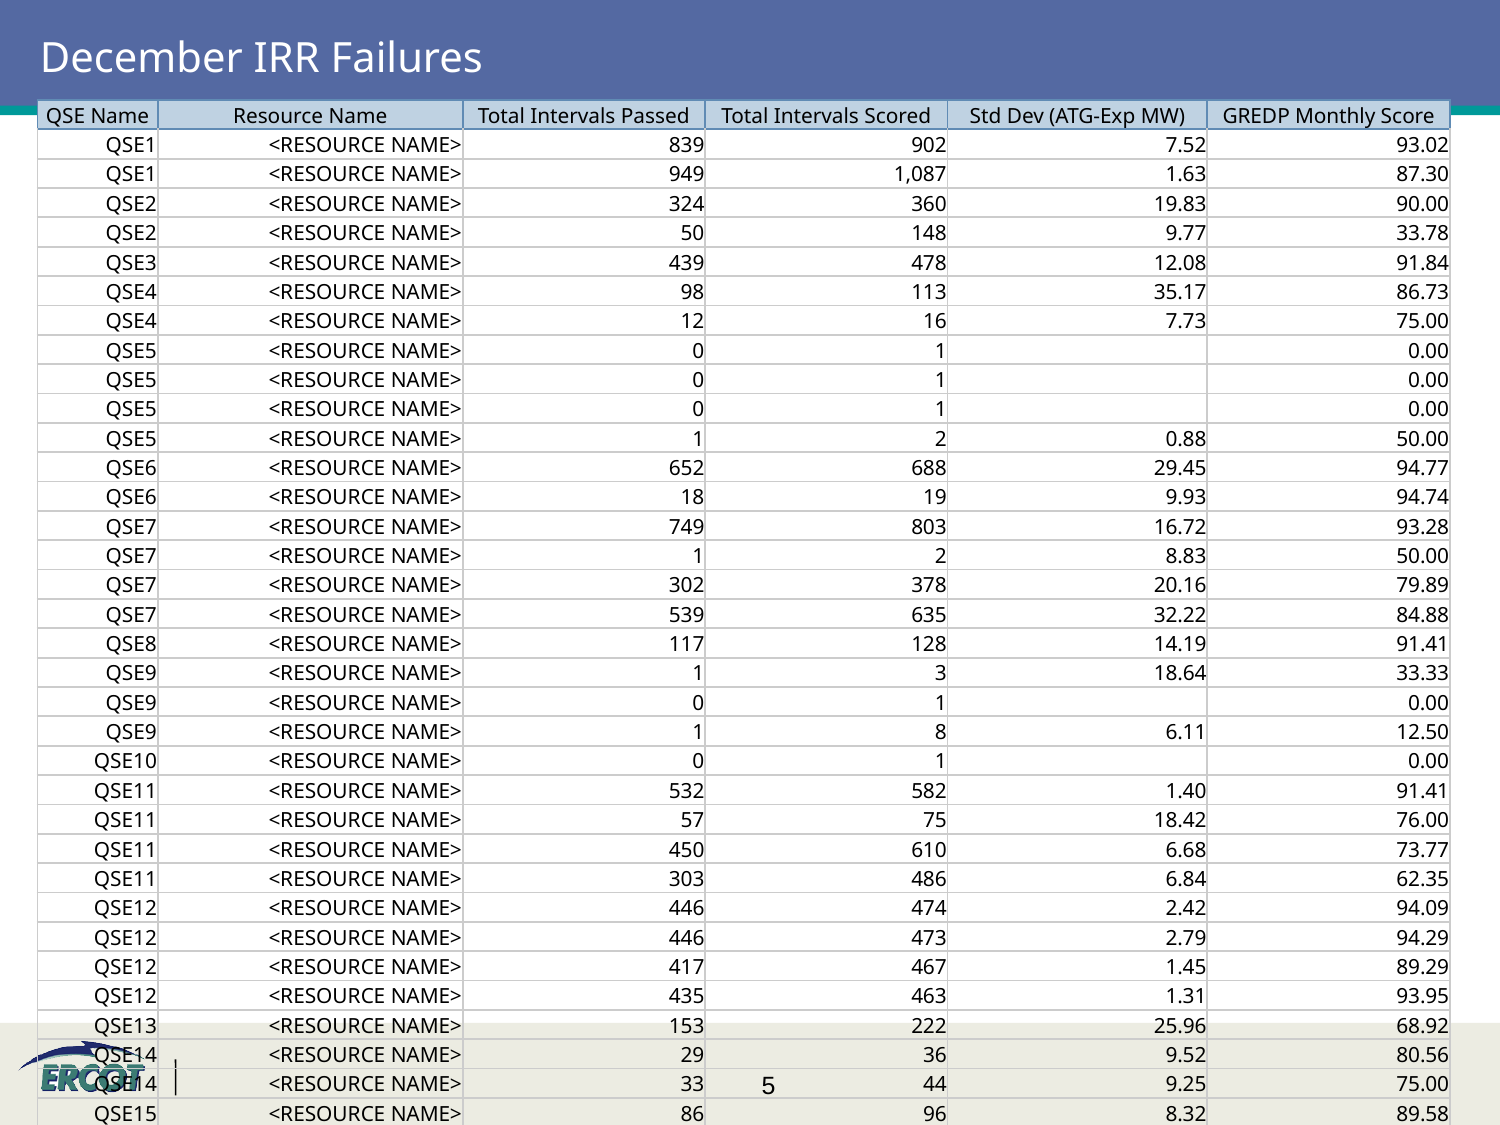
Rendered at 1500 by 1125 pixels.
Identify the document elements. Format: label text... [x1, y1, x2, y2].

table_cell <RESOURCE NAME> [159, 570, 462, 598]
table_cell QSE14 [38, 1040, 157, 1068]
table_cell 439 [464, 248, 704, 275]
table_cell 9.25 [948, 1069, 1206, 1097]
table_cell 86.73 [1208, 277, 1449, 305]
table_cell 128 [706, 629, 947, 657]
picture [10, 1031, 37, 1111]
table_cell <RESOURCE NAME> [159, 512, 462, 539]
table_cell 2.79 [948, 923, 1206, 950]
table_cell 76.00 [1208, 805, 1449, 833]
table_header Resource Name [159, 101, 462, 128]
table_cell 33 [464, 1069, 704, 1097]
table_cell 33.78 [1208, 218, 1449, 246]
table_cell <RESOURCE NAME> [159, 394, 462, 422]
table_cell <RESOURCE NAME> [159, 600, 462, 627]
table_cell 635 [706, 600, 947, 627]
table_cell 7.73 [948, 306, 1206, 334]
table_cell [948, 365, 1206, 393]
table_cell 0.00 [1208, 688, 1449, 715]
table_cell QSE1 [38, 160, 157, 187]
table_cell QSE7 [38, 600, 157, 627]
table_cell 50.00 [1208, 541, 1449, 569]
table_cell 29.45 [948, 453, 1206, 481]
table_cell 91.41 [1208, 629, 1449, 657]
table_cell [948, 688, 1206, 715]
table_cell 688 [706, 453, 947, 481]
table_cell QSE9 [38, 688, 157, 715]
table_cell 478 [706, 248, 947, 275]
table_cell 1 [464, 659, 704, 686]
table_cell 1.31 [948, 981, 1206, 1009]
table_cell QSE13 [38, 1011, 157, 1038]
table_cell 749 [464, 512, 704, 539]
table_cell 6.84 [948, 864, 1206, 892]
table_cell 1,087 [706, 160, 947, 187]
table_cell 303 [464, 864, 704, 892]
table_cell <RESOURCE NAME> [159, 981, 462, 1009]
table_cell <RESOURCE NAME> [159, 482, 462, 510]
table_cell QSE6 [38, 453, 157, 481]
table_cell 610 [706, 835, 947, 862]
table_cell QSE3 [38, 248, 157, 275]
table_cell 6.68 [948, 835, 1206, 862]
table_cell <RESOURCE NAME> [159, 952, 462, 980]
table_cell <RESOURCE NAME> [159, 1069, 462, 1097]
table_cell 0 [464, 747, 704, 774]
table_cell 87.30 [1208, 160, 1449, 187]
table_cell 378 [706, 570, 947, 598]
table_cell 652 [464, 453, 704, 481]
table_cell <RESOURCE NAME> [159, 277, 462, 305]
table_cell QSE9 [38, 717, 157, 745]
table_cell 0.88 [948, 424, 1206, 451]
table_cell 1 [464, 424, 704, 451]
table_cell 7.52 [948, 130, 1206, 158]
table_cell <RESOURCE NAME> [159, 365, 462, 393]
table_cell 803 [706, 512, 947, 539]
table_cell <RESOURCE NAME> [159, 424, 462, 451]
table_cell QSE15 [38, 1099, 157, 1125]
table_cell QSE6 [38, 482, 157, 510]
table_cell 14.19 [948, 629, 1206, 657]
table_cell 450 [464, 835, 704, 862]
table_cell QSE11 [38, 835, 157, 862]
table_cell 1.45 [948, 952, 1206, 980]
table_cell 20.16 [948, 570, 1206, 598]
table_cell 1 [706, 747, 947, 774]
table_cell 32.22 [948, 600, 1206, 627]
table_cell 25.96 [948, 1011, 1206, 1038]
table_header QSE Name [38, 101, 157, 128]
table_cell 1 [706, 336, 947, 363]
table_cell 98 [464, 277, 704, 305]
table_cell 94.29 [1208, 923, 1449, 950]
table_cell QSE11 [38, 864, 157, 892]
table_cell QSE7 [38, 541, 157, 569]
table_cell <RESOURCE NAME> [159, 453, 462, 481]
table_cell 474 [706, 893, 947, 921]
table_cell 360 [706, 189, 947, 216]
table_cell 117 [464, 629, 704, 657]
table_cell 1.40 [948, 776, 1206, 804]
table_cell 2 [706, 541, 947, 569]
table_cell 18.64 [948, 659, 1206, 686]
table_cell 6.11 [948, 717, 1206, 745]
table_cell <RESOURCE NAME> [159, 336, 462, 363]
table_cell <RESOURCE NAME> [159, 835, 462, 862]
table_cell 89.29 [1208, 952, 1449, 980]
title December IRR Failures [24, 0, 1451, 113]
table_cell 8.83 [948, 541, 1206, 569]
table_cell <RESOURCE NAME> [159, 1011, 462, 1038]
table_cell 35.17 [948, 277, 1206, 305]
table_cell 80.56 [1208, 1040, 1449, 1068]
table_cell <RESOURCE NAME> [159, 747, 462, 774]
table_cell 57 [464, 805, 704, 833]
table_cell 0.00 [1208, 336, 1449, 363]
table_cell 94.09 [1208, 893, 1449, 921]
table_cell QSE4 [38, 306, 157, 334]
table_cell 0.00 [1208, 365, 1449, 393]
table_cell 50 [464, 218, 704, 246]
table_header Total Intervals Passed [464, 101, 704, 128]
table_cell 93.95 [1208, 981, 1449, 1009]
table_cell 89.58 [1208, 1099, 1449, 1125]
table_cell 324 [464, 189, 704, 216]
table_cell 1 [464, 717, 704, 745]
table_cell QSE1 [38, 130, 157, 158]
table_cell 113 [706, 277, 947, 305]
table_cell 539 [464, 600, 704, 627]
table_cell 1 [706, 394, 947, 422]
table_cell 93.02 [1208, 130, 1449, 158]
table_header Total Intervals Scored [706, 101, 947, 128]
table_cell QSE14 [38, 1069, 157, 1097]
table_cell QSE10 [38, 747, 157, 774]
table_cell 153 [464, 1011, 704, 1038]
table_cell <RESOURCE NAME> [159, 1099, 462, 1125]
table_cell 902 [706, 130, 947, 158]
table_cell <RESOURCE NAME> [159, 629, 462, 657]
table_cell 9.52 [948, 1040, 1206, 1068]
table_cell 0.00 [1208, 394, 1449, 422]
table_cell QSE8 [38, 629, 157, 657]
table_cell 446 [464, 893, 704, 921]
table_cell 12 [464, 306, 704, 334]
table_cell <RESOURCE NAME> [159, 659, 462, 686]
table_cell <RESOURCE NAME> [159, 805, 462, 833]
table_cell QSE5 [38, 424, 157, 451]
table_cell QSE12 [38, 923, 157, 950]
table_cell QSE4 [38, 277, 157, 305]
table_cell <RESOURCE NAME> [159, 776, 462, 804]
table_cell <RESOURCE NAME> [159, 864, 462, 892]
table_cell 8.32 [948, 1099, 1206, 1125]
table_cell 36 [706, 1040, 947, 1068]
table_cell <RESOURCE NAME> [159, 306, 462, 334]
table_cell 1 [706, 365, 947, 393]
table_cell 33.33 [1208, 659, 1449, 686]
table_cell <RESOURCE NAME> [159, 160, 462, 187]
table_cell 486 [706, 864, 947, 892]
table_cell <RESOURCE NAME> [159, 130, 462, 158]
table_cell 75 [706, 805, 947, 833]
table_cell 839 [464, 130, 704, 158]
table_cell 2.42 [948, 893, 1206, 921]
table_cell <RESOURCE NAME> [159, 688, 462, 715]
table_cell 949 [464, 160, 704, 187]
table_cell QSE5 [38, 365, 157, 393]
table_cell 12.08 [948, 248, 1206, 275]
table_cell 75.00 [1208, 1069, 1449, 1097]
table_cell <RESOURCE NAME> [159, 1040, 462, 1068]
table_cell 94.77 [1208, 453, 1449, 481]
table_cell [948, 336, 1206, 363]
table_cell 75.00 [1208, 306, 1449, 334]
table_cell 582 [706, 776, 947, 804]
table_cell QSE5 [38, 394, 157, 422]
table_cell 446 [464, 923, 704, 950]
table_cell <RESOURCE NAME> [159, 717, 462, 745]
table_cell 9.77 [948, 218, 1206, 246]
table_cell <RESOURCE NAME> [159, 923, 462, 950]
table_cell 0 [464, 336, 704, 363]
table_cell 0 [464, 394, 704, 422]
table_cell 16.72 [948, 512, 1206, 539]
table_cell 467 [706, 952, 947, 980]
table_header Std Dev (ATG-Exp MW) [948, 101, 1206, 128]
table_cell QSE11 [38, 776, 157, 804]
table_cell 91.41 [1208, 776, 1449, 804]
table_cell 222 [706, 1011, 947, 1038]
table_cell 1 [706, 688, 947, 715]
table_cell QSE12 [38, 952, 157, 980]
table_cell 79.89 [1208, 570, 1449, 598]
table_cell <RESOURCE NAME> [159, 248, 462, 275]
table_cell 0 [464, 365, 704, 393]
table_cell 435 [464, 981, 704, 1009]
table_cell 417 [464, 952, 704, 980]
table_cell 91.84 [1208, 248, 1449, 275]
table_cell 73.77 [1208, 835, 1449, 862]
table_cell <RESOURCE NAME> [159, 218, 462, 246]
table_cell 44 [706, 1069, 947, 1097]
table_cell QSE2 [38, 218, 157, 246]
table_cell QSE9 [38, 659, 157, 686]
table_cell 50.00 [1208, 424, 1449, 451]
table_cell 86 [464, 1099, 704, 1125]
table_cell 8 [706, 717, 947, 745]
table_cell 0.00 [1208, 747, 1449, 774]
table_cell QSE12 [38, 981, 157, 1009]
table_cell 93.28 [1208, 512, 1449, 539]
table_cell 532 [464, 776, 704, 804]
table_cell QSE12 [38, 893, 157, 921]
table_cell 12.50 [1208, 717, 1449, 745]
table_cell 0 [464, 688, 704, 715]
table_cell QSE11 [38, 805, 157, 833]
table_cell 18.42 [948, 805, 1206, 833]
table_cell 9.93 [948, 482, 1206, 510]
table_cell 62.35 [1208, 864, 1449, 892]
table_cell 84.88 [1208, 600, 1449, 627]
table_cell QSE5 [38, 336, 157, 363]
table_cell 463 [706, 981, 947, 1009]
table_cell 94.74 [1208, 482, 1449, 510]
table_cell 1.63 [948, 160, 1206, 187]
table_cell 302 [464, 570, 704, 598]
table_cell 473 [706, 923, 947, 950]
table_cell 19 [706, 482, 947, 510]
table_cell 29 [464, 1040, 704, 1068]
table_header GREDP Monthly Score [1208, 101, 1449, 128]
table_cell 96 [706, 1099, 947, 1125]
table_cell [948, 747, 1206, 774]
table_cell 19.83 [948, 189, 1206, 216]
table_cell 2 [706, 424, 947, 451]
table_cell [948, 394, 1206, 422]
table_cell 3 [706, 659, 947, 686]
table_cell 16 [706, 306, 947, 334]
table_cell QSE2 [38, 189, 157, 216]
table_cell QSE7 [38, 512, 157, 539]
table_cell 18 [464, 482, 704, 510]
table_cell 68.92 [1208, 1011, 1449, 1038]
table_cell 90.00 [1208, 189, 1449, 216]
table_cell 1 [464, 541, 704, 569]
table_cell <RESOURCE NAME> [159, 541, 462, 569]
table_cell <RESOURCE NAME> [159, 893, 462, 921]
table_cell QSE7 [38, 570, 157, 598]
table_cell 148 [706, 218, 947, 246]
table_cell <RESOURCE NAME> [159, 189, 462, 216]
